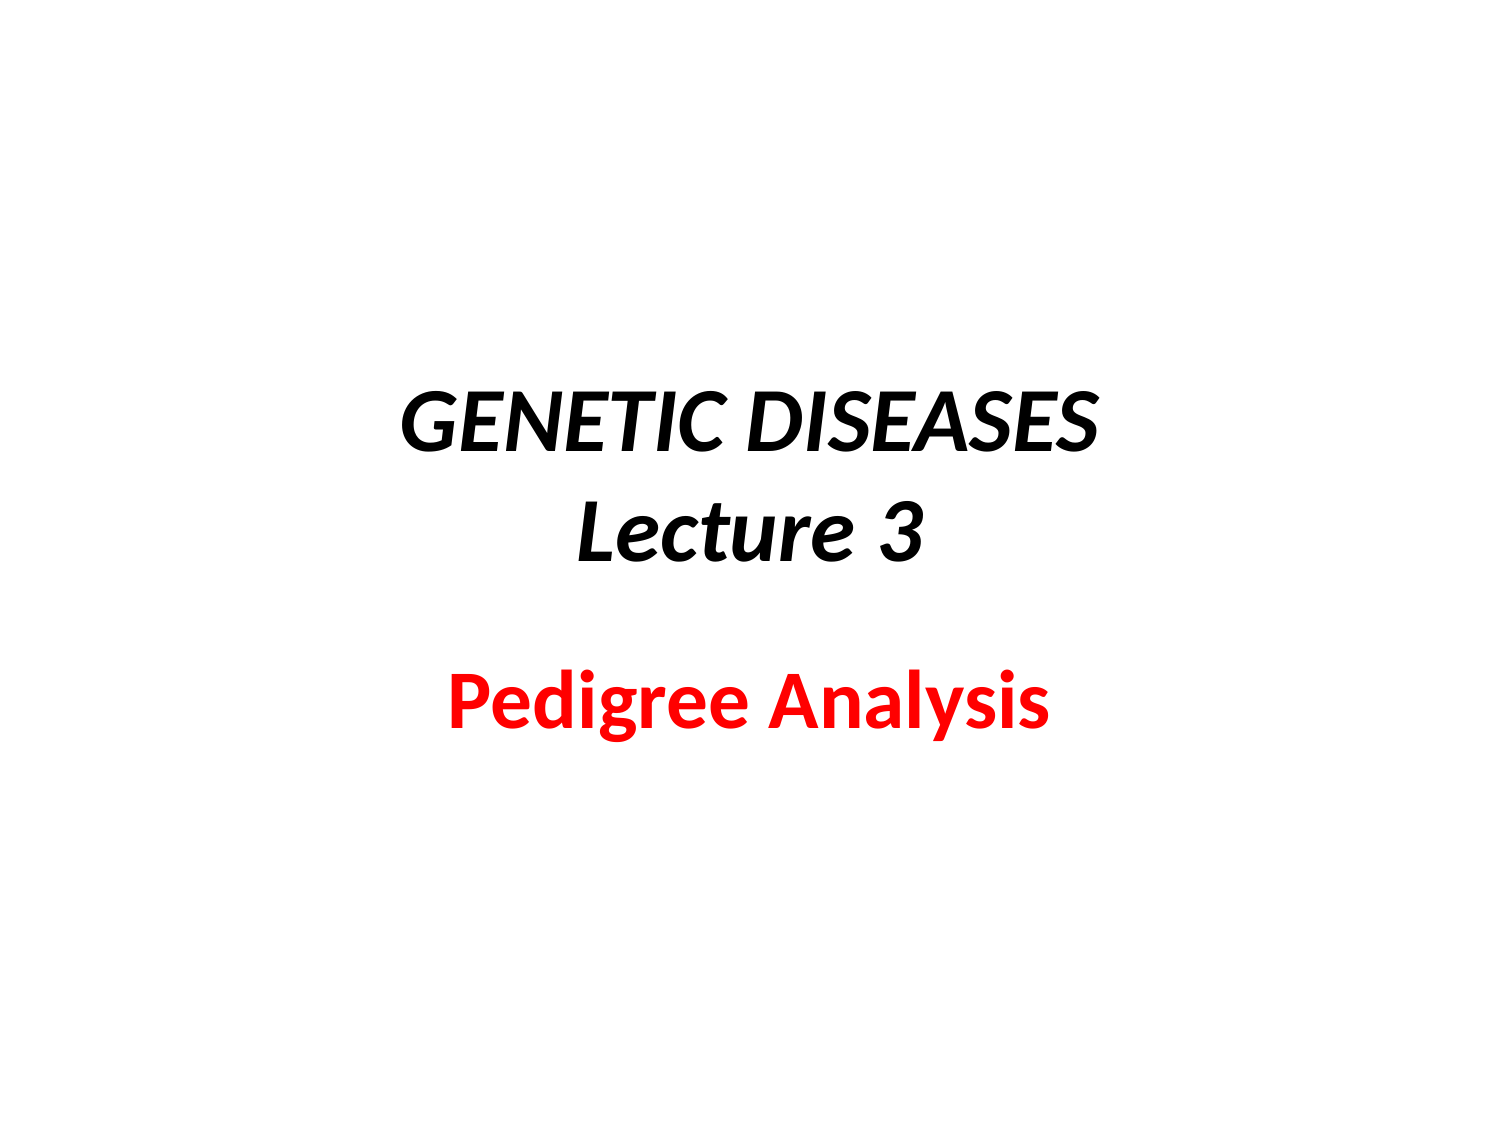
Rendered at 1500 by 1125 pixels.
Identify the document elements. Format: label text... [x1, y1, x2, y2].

title GENETIC DISEASES Lecture 3 [112, 349, 1388, 591]
subtitle Pedigree Analysis [225, 637, 1275, 925]
